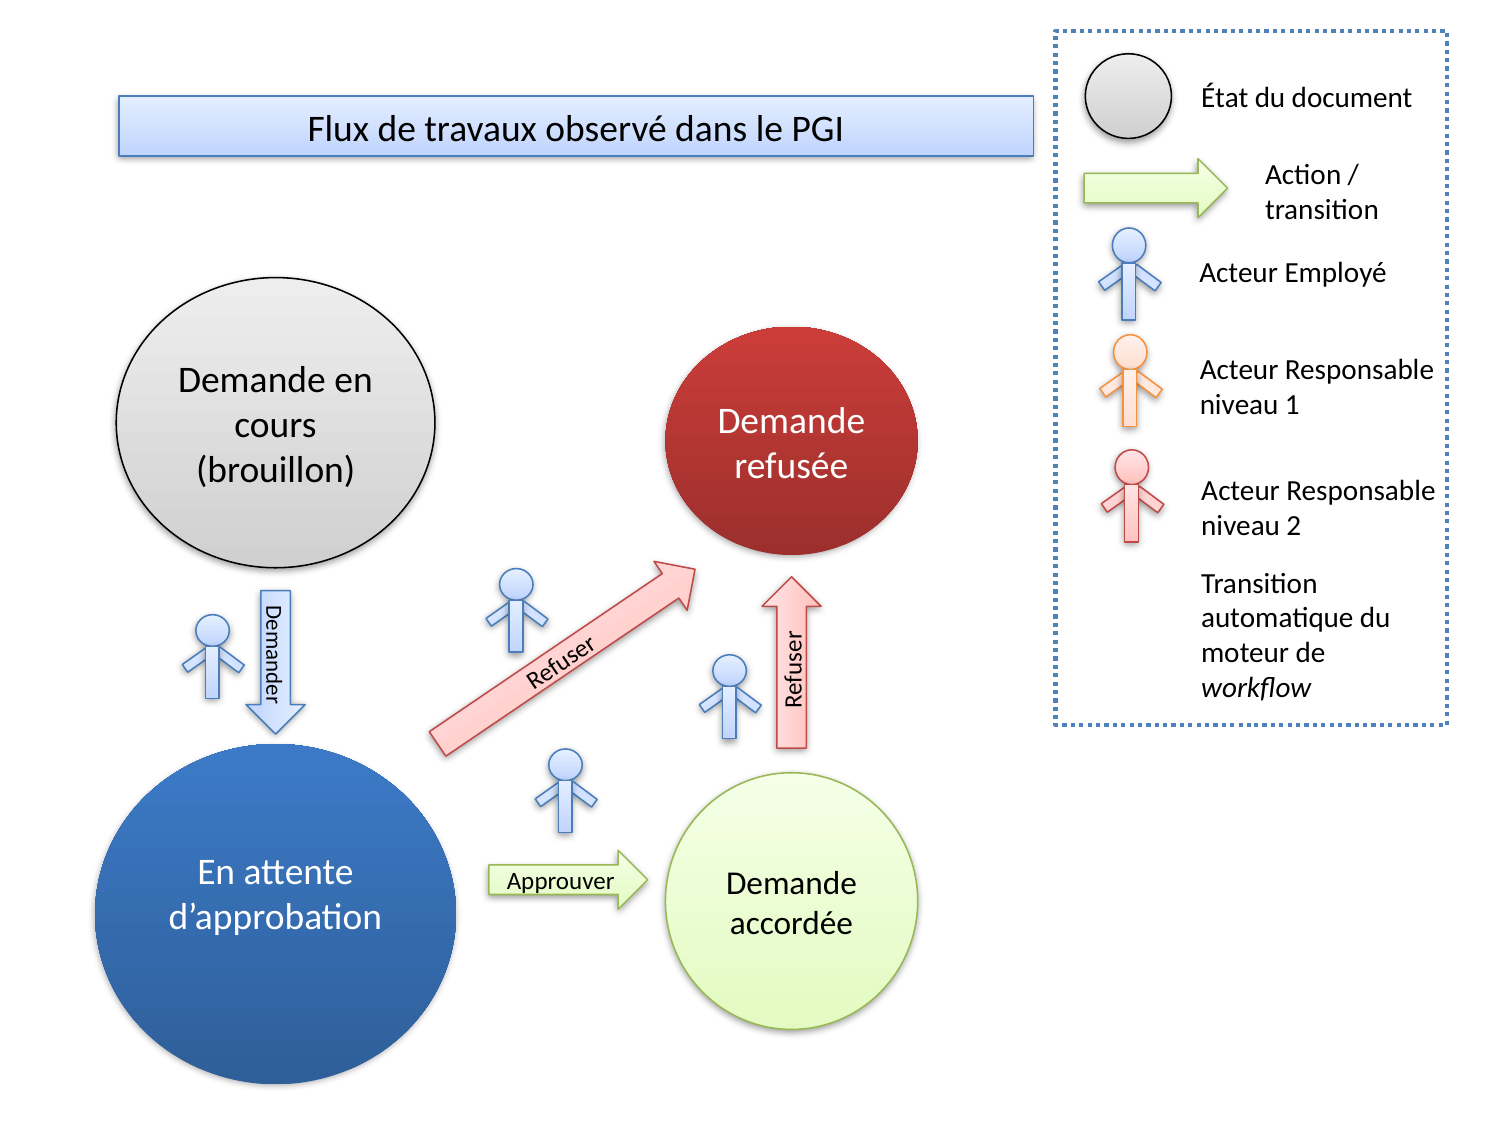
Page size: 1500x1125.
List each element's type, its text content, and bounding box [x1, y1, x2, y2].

text_box Refuser [428, 560, 696, 757]
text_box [485, 568, 549, 653]
text_box En attente d’approbation [95, 744, 457, 1085]
text_box Flux de travaux observé dans le PGI [118, 95, 1034, 157]
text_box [1098, 227, 1162, 321]
text_box Demande en cours (brouillon) [115, 276, 436, 569]
text_box Demande refusée [665, 326, 918, 556]
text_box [1101, 449, 1164, 543]
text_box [534, 748, 598, 833]
text_box Demander [245, 589, 306, 735]
text_box Refuser [761, 576, 822, 749]
text_box Demande accordée [664, 771, 919, 1031]
text_box Approuver [488, 849, 649, 910]
text_box État du document [1186, 70, 1428, 121]
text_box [699, 654, 762, 739]
text_box Acteur Responsable niveau 1 [1447, 342, 1456, 428]
text_box Acteur Responsable niveau 2 [1447, 464, 1458, 549]
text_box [1099, 334, 1163, 427]
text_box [181, 614, 245, 699]
text_box [1053, 29, 1449, 727]
text_box [1084, 52, 1173, 140]
